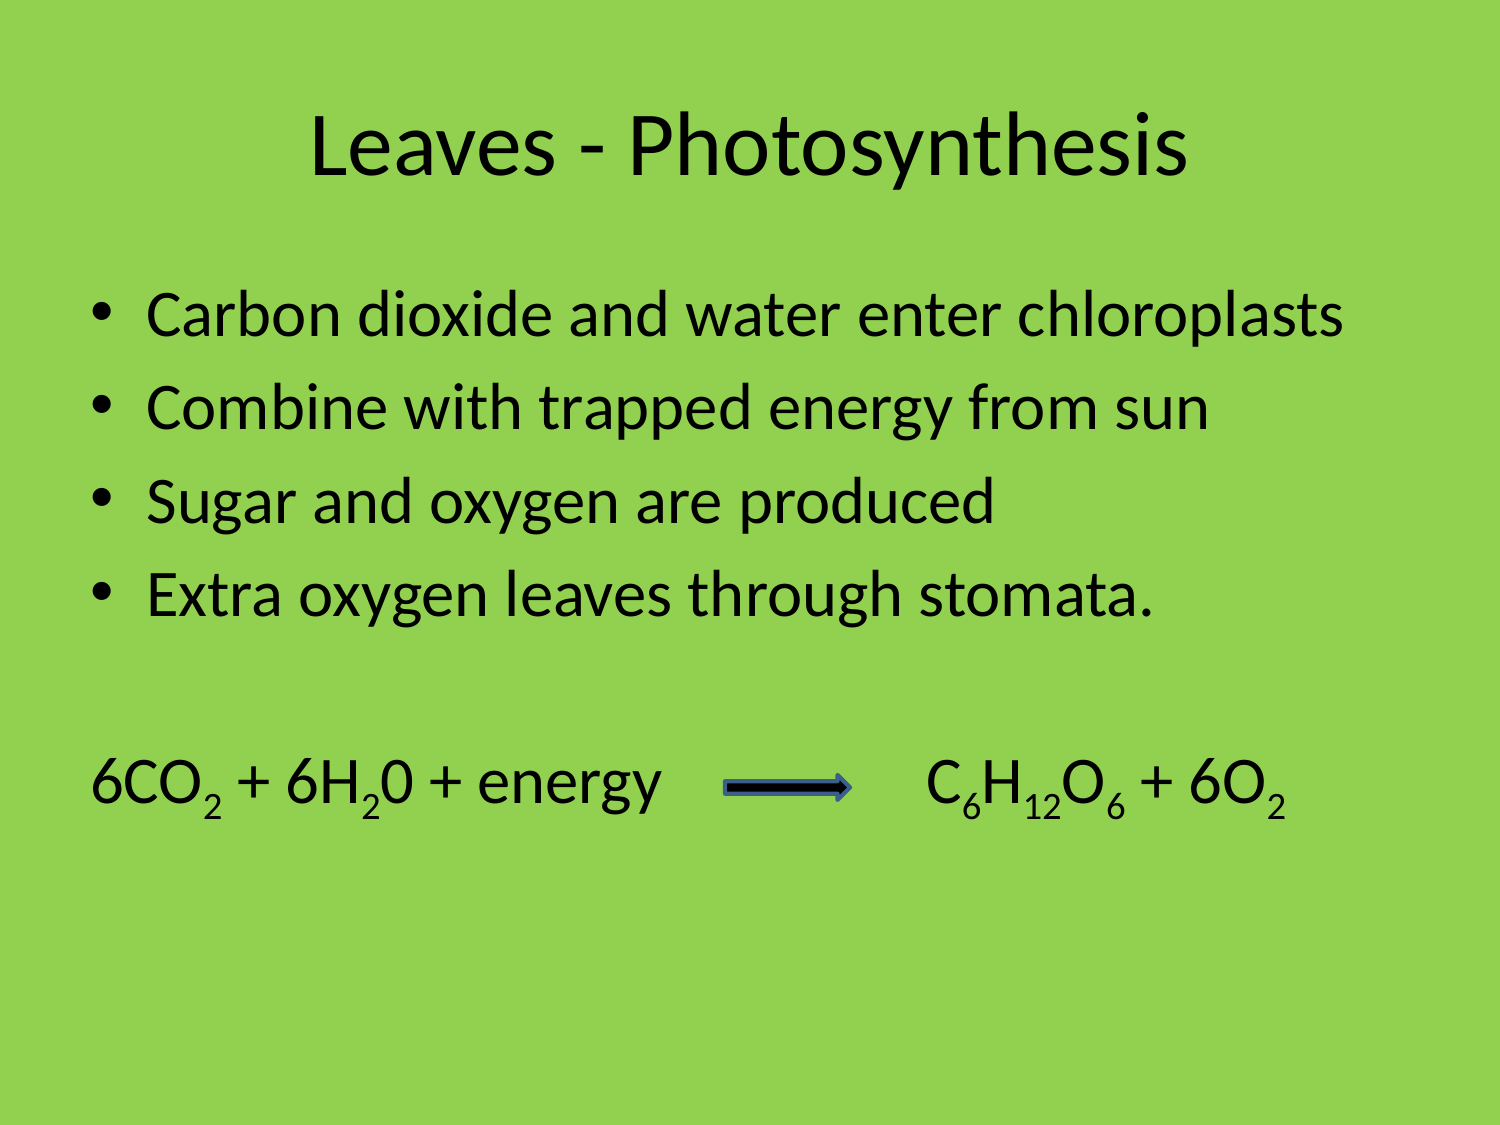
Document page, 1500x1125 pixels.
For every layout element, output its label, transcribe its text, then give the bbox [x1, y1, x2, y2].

text_box [722, 773, 853, 802]
list Carbon dioxide and water enter chloroplasts Combine with trapped energy from sun Sugar and oxygen are produced Extra oxygen leaves through stomata. 6CO2 + 6H20 + energy C6H12O6 + 6O2 [75, 262, 1425, 1005]
title Leaves - Photosynthesis [75, 45, 1425, 233]
